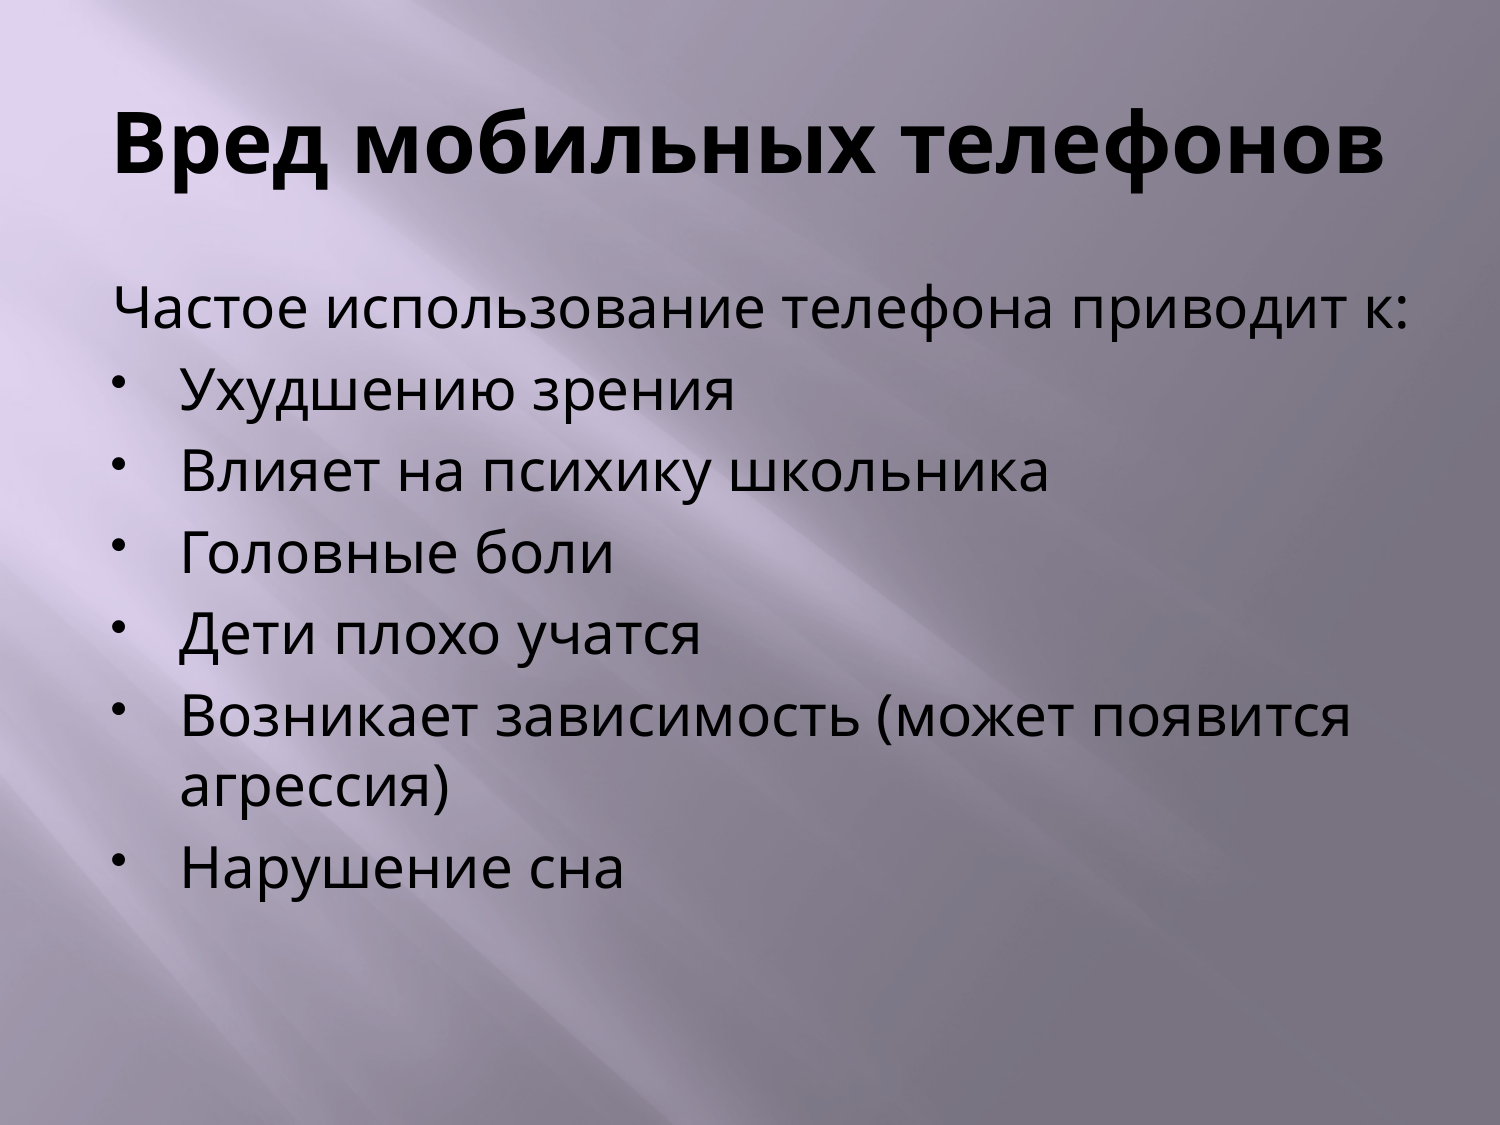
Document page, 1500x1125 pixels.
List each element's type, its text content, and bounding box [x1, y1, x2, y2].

list Частое использование телефона приводит к: Ухудшению зрения Влияет на психику школьника Головные боли Дети плохо учатся Возникает зависимость (может появится агрессия) Нарушение сна [75, 262, 1425, 1035]
title Вред мобильных телефонов [75, 45, 1425, 233]
